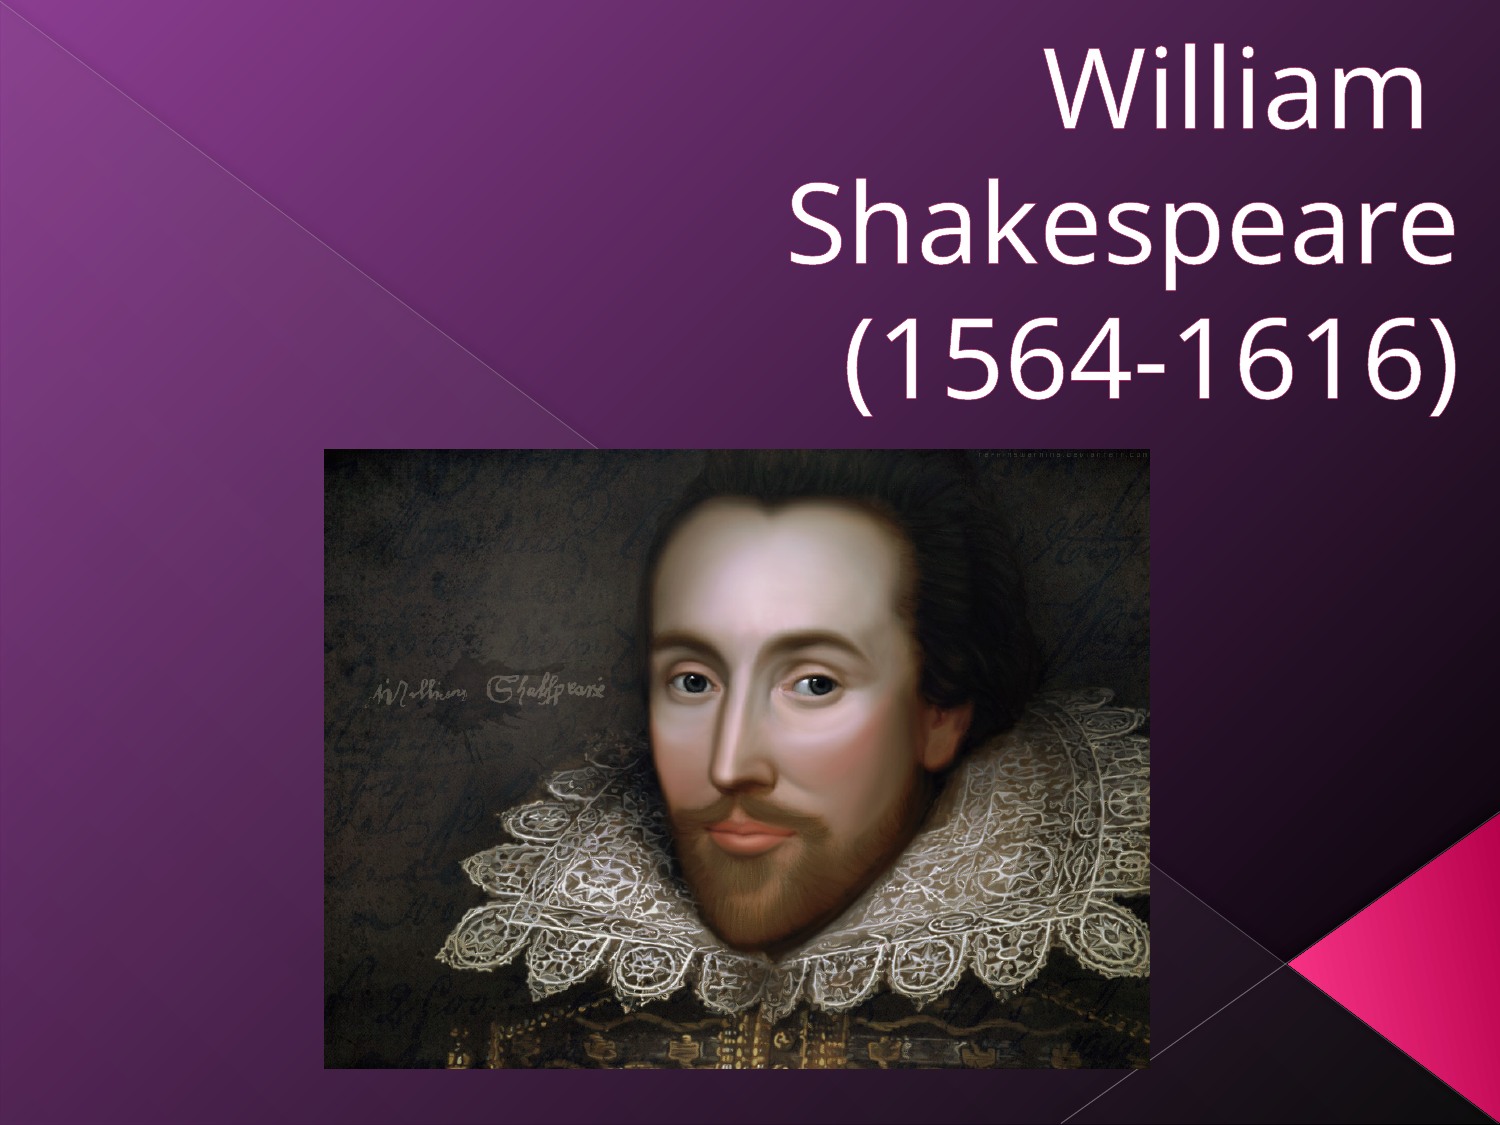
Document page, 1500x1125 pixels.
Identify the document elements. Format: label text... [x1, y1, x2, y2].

picture [324, 449, 1151, 1069]
title William Shakespeare (1564-1616) [0, 187, 1475, 429]
